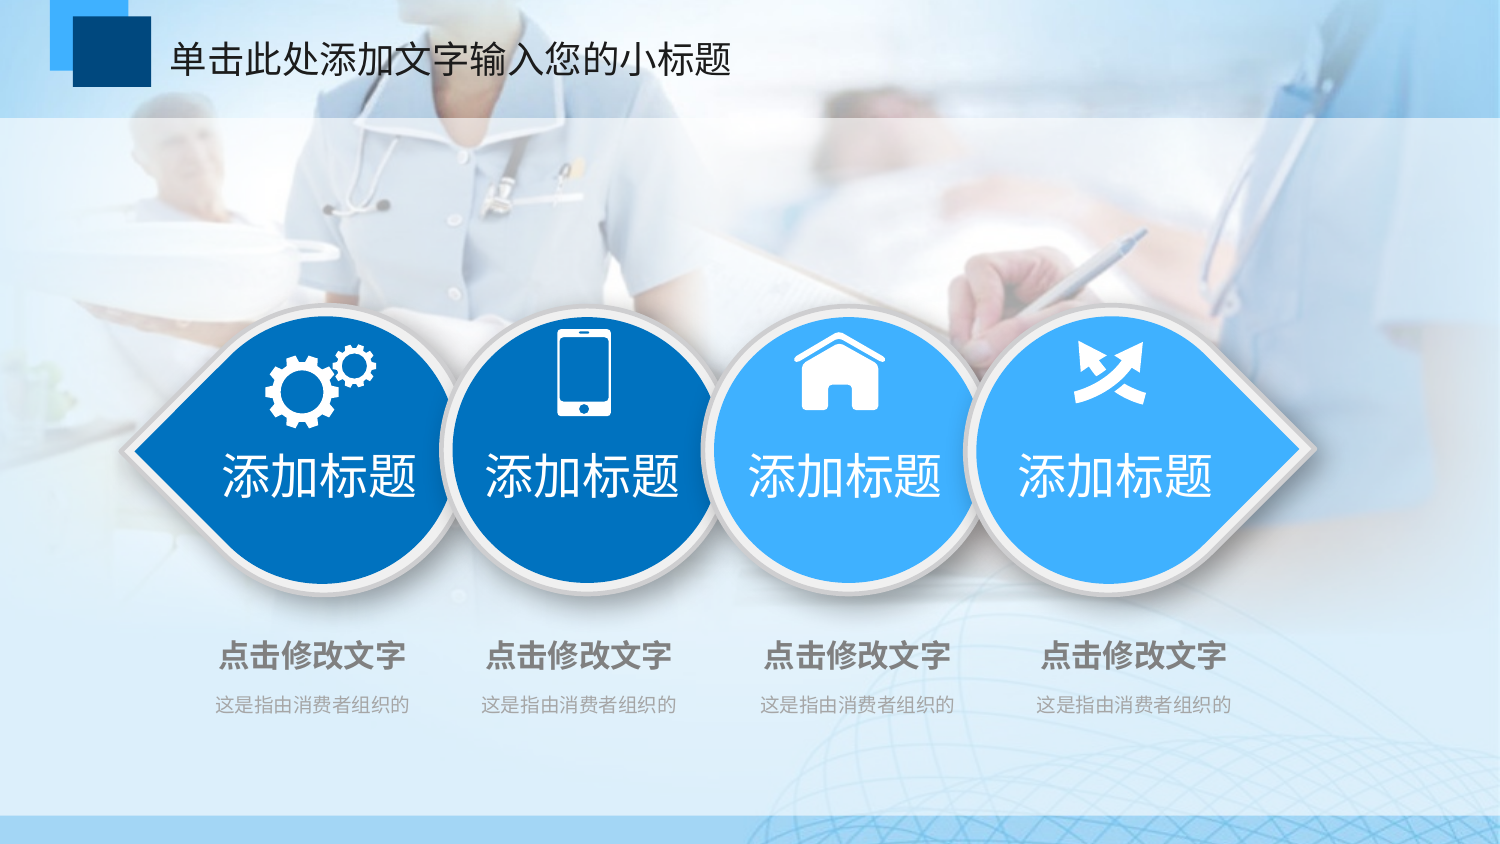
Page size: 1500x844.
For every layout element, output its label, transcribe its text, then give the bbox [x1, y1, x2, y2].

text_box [179, 305, 440, 595]
picture [0, 816, 1500, 844]
text_box 点击修改文字 这是指由消费者组织的 [996, 617, 1272, 724]
picture [0, 0, 1500, 118]
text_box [964, 305, 1257, 595]
text_box 点击修改文字 这是指由消费者组织的 [441, 617, 717, 724]
text_box 点击修改文字 这是指由消费者组织的 [174, 617, 441, 724]
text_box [702, 305, 963, 595]
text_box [441, 305, 701, 595]
text_box 点击修改文字 这是指由消费者组织的 [720, 617, 996, 724]
